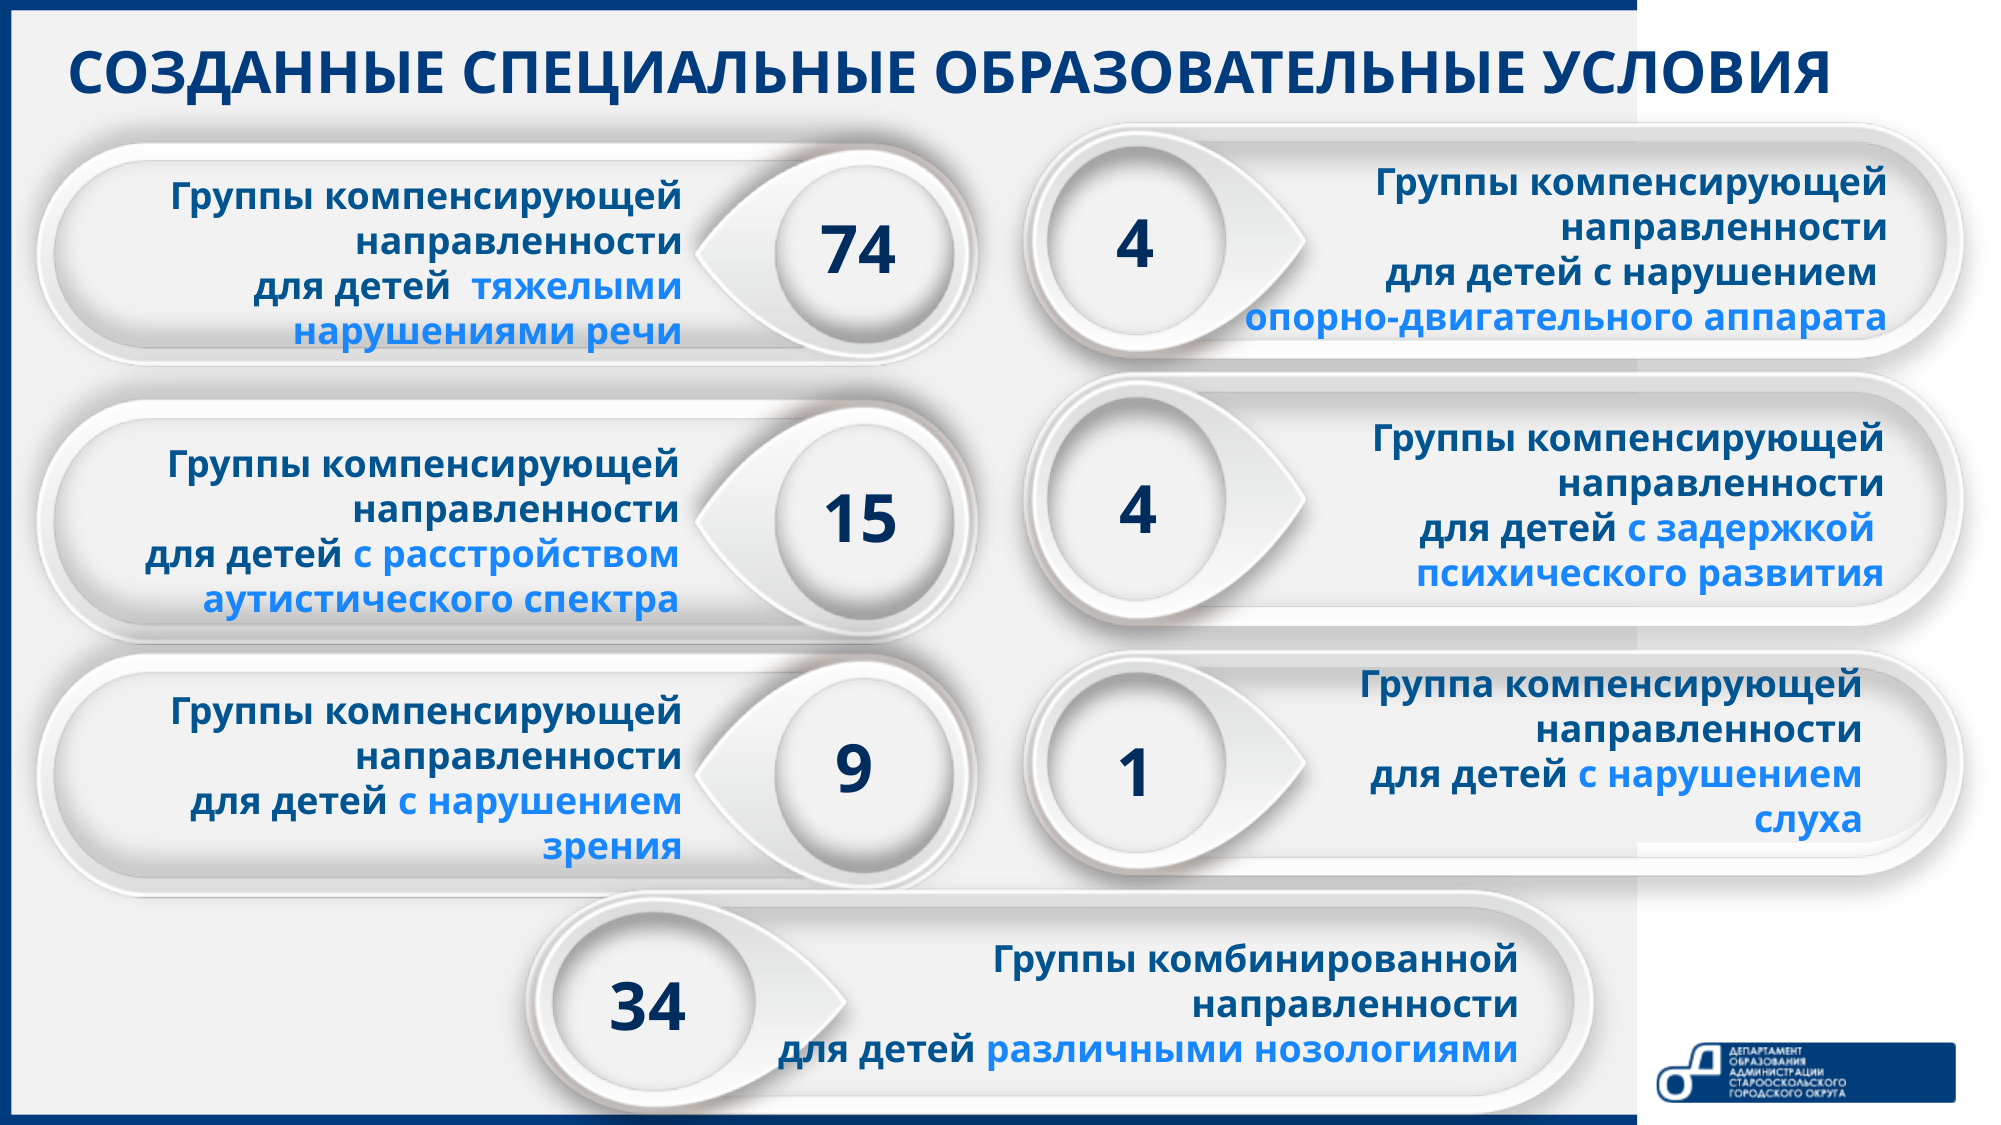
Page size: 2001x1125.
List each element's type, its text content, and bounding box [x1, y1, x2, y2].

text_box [0, 94, 1013, 346]
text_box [988, 346, 2000, 627]
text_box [0, 346, 988, 599]
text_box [0, 599, 988, 922]
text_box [988, 627, 2000, 925]
picture [1657, 1043, 1955, 1102]
title Созданные специальные образовательные условия [67, 0, 2000, 99]
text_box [485, 867, 1635, 1125]
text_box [988, 99, 2000, 346]
